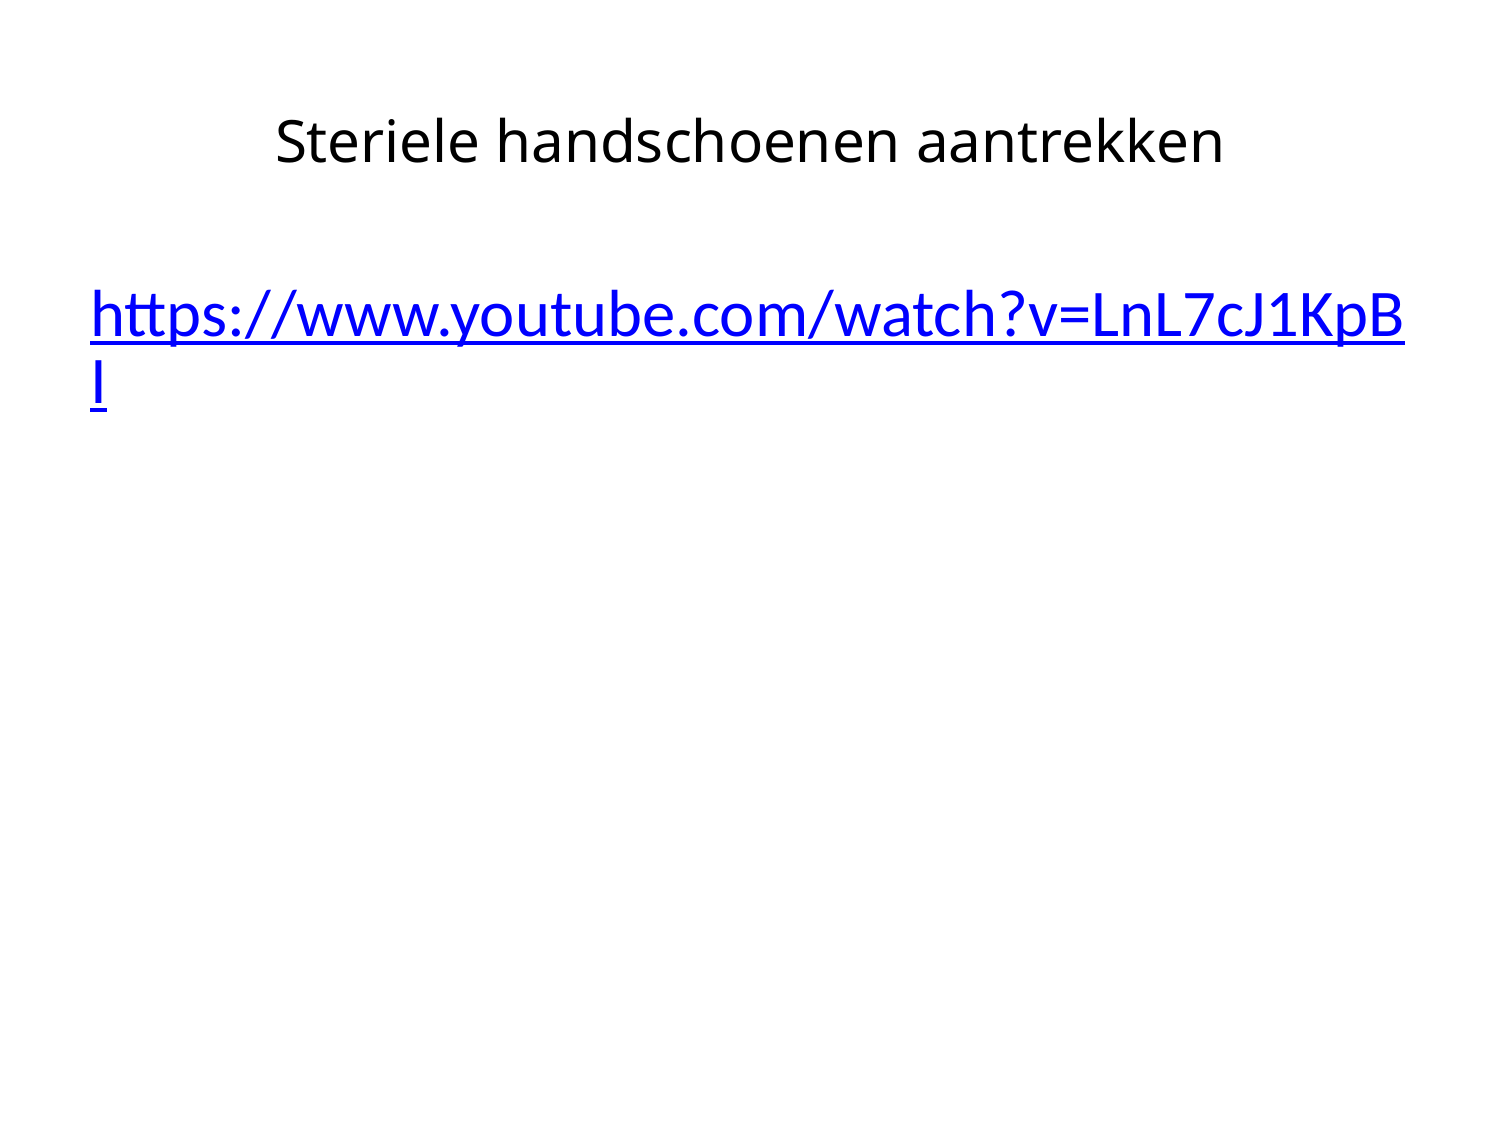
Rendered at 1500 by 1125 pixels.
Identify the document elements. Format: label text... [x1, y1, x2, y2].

title Steriele handschoenen aantrekken [75, 45, 1425, 233]
list https://www.youtube.com/watch?v=LnL7cJ1KpBI [75, 262, 1425, 1005]
